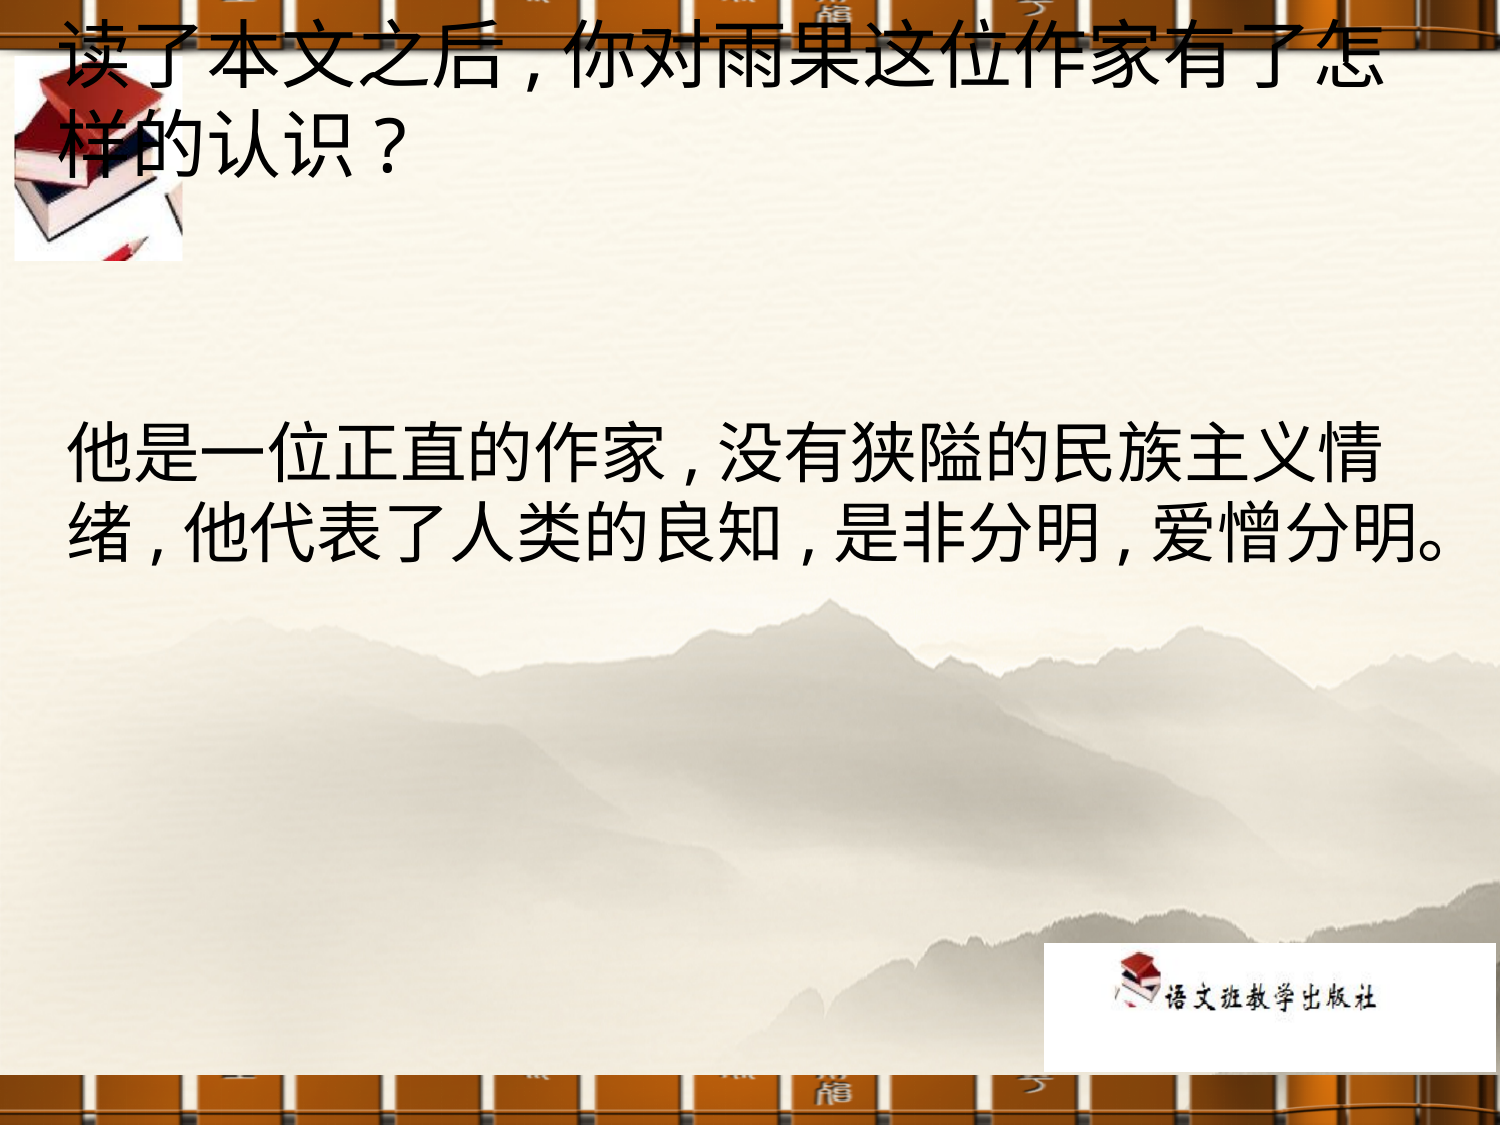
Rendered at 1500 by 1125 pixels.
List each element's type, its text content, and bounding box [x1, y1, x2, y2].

text_box 读了本文之后,你对雨果这位作家有了怎样的认识? [41, 0, 1422, 195]
text_box 他是一位正直的作家,没有狭隘的民族主义情绪,他代表了人类的良知,是非分明,爱憎分明。 [51, 403, 1500, 579]
picture [0, 0, 1500, 1125]
